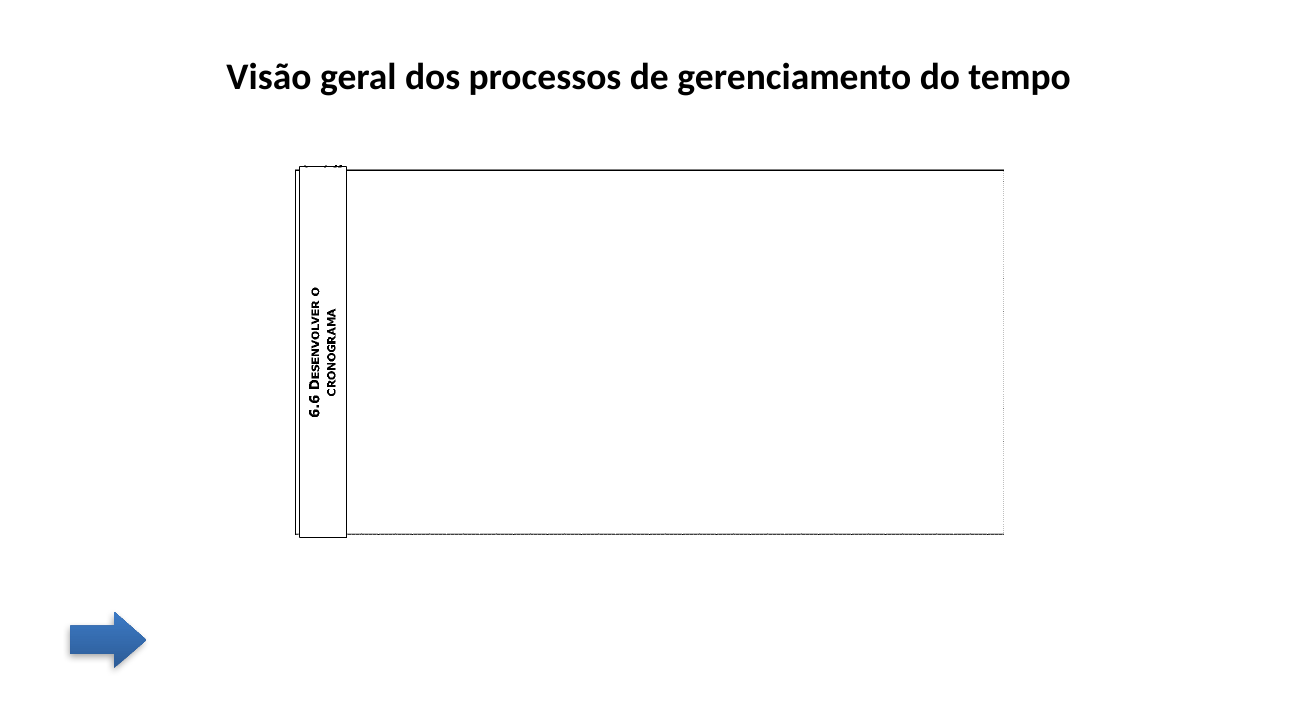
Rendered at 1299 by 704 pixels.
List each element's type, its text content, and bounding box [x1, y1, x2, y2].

text_box Visão geral dos processos de gerenciamento do tempo [0, 44, 1299, 106]
text_box [70, 611, 147, 669]
picture [294, 165, 1004, 539]
